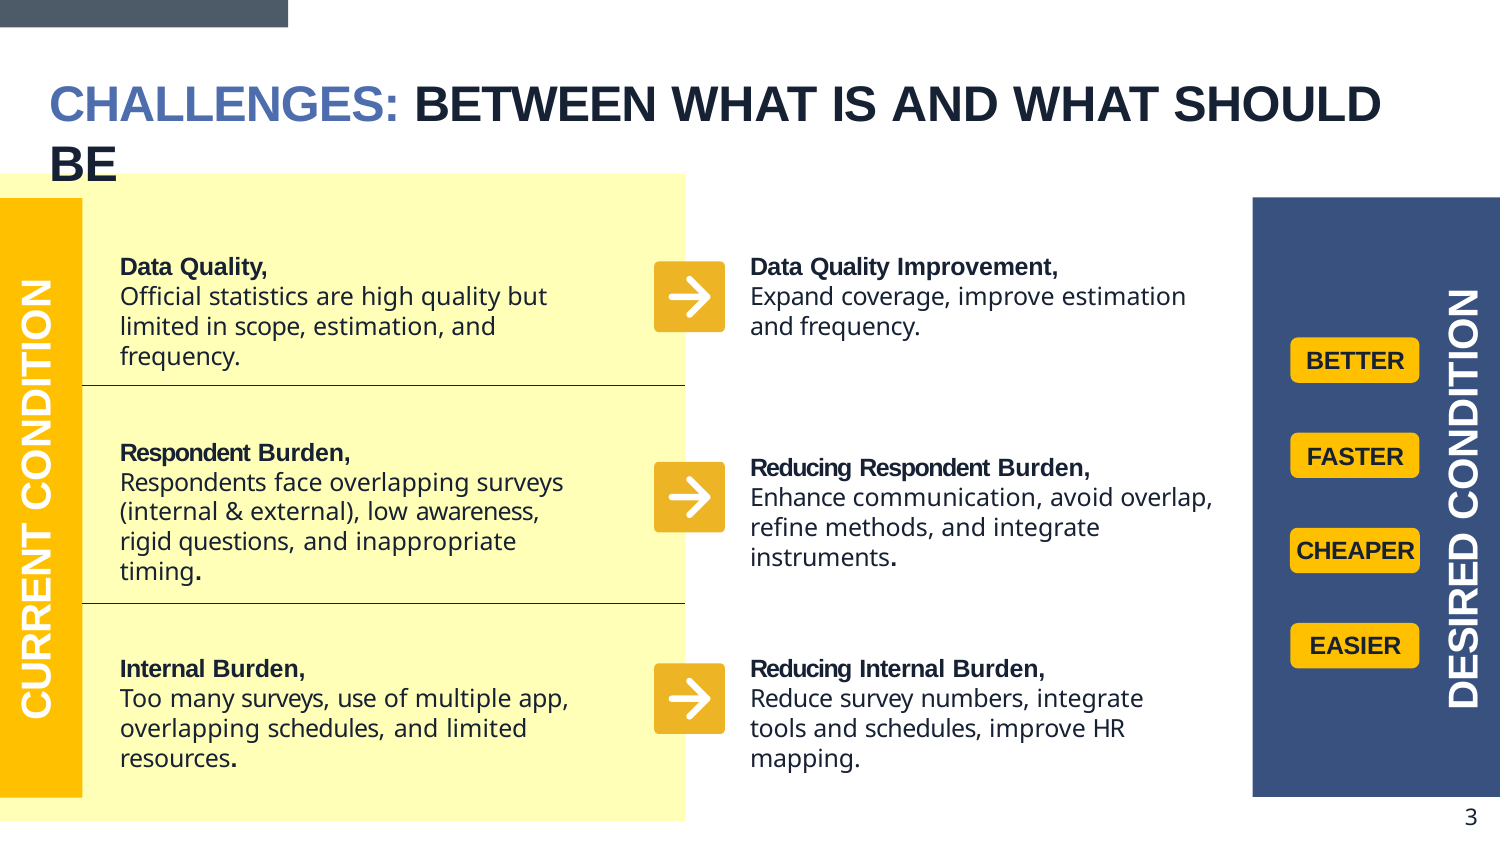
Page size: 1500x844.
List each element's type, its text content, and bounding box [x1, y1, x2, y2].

text_box BETTER FASTER CHEAPER EASIER [1252, 197, 1500, 660]
title CHALLENGES: BETWEEN WHAT IS AND WHAT SHOULD BE [42, 47, 1458, 213]
text_box Data Quality, Official statistics are high quality but limited in scope, estimation, and frequency. [117, 248, 610, 259]
text_box [1252, 660, 1500, 797]
text_box Reducing Respondent Burden, Enhance communication, avoid overlap, refine methods, and integrate instruments. [747, 449, 1220, 572]
text_box Internal Burden, Too many surveys, use of multiple app, overlapping schedules, and limited resources. [117, 743, 625, 773]
text_box DESIRED CONDITION [1436, 660, 1496, 713]
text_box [82, 261, 726, 735]
slide_number 5 [1450, 802, 1486, 844]
text_box CURRENT CONDITION [8, 272, 69, 723]
text_box Reducing Internal Burden, Reduce survey numbers, integrate tools and schedules, improve HR mapping. [747, 650, 1187, 773]
text_box Data Quality Improvement, Expand coverage, improve estimation and frequency. [747, 248, 1214, 341]
text_box [1290, 660, 1420, 669]
